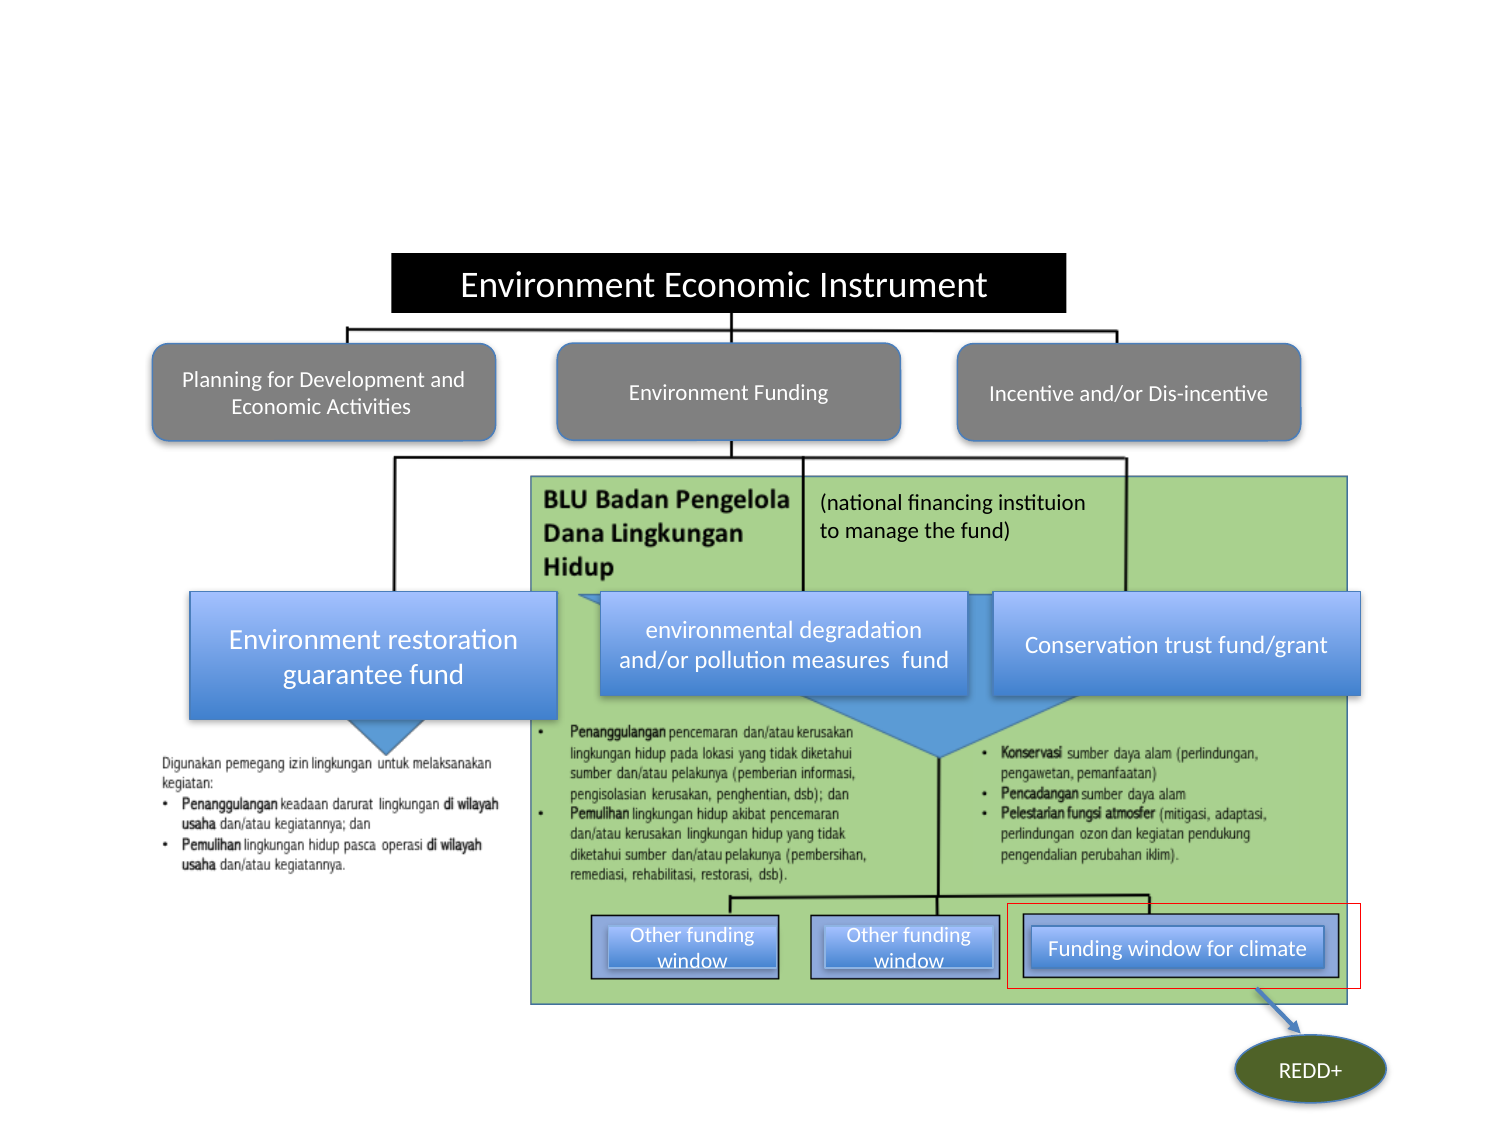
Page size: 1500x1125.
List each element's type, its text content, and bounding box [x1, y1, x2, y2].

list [152, 262, 1348, 1006]
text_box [1255, 987, 1301, 1034]
text_box [1352, 903, 1361, 989]
text_box Environment Economic Instrument [391, 253, 1067, 260]
text_box REDD+ [1234, 1034, 1388, 1104]
text_box Conservation trust fund/grant [1352, 591, 1361, 696]
